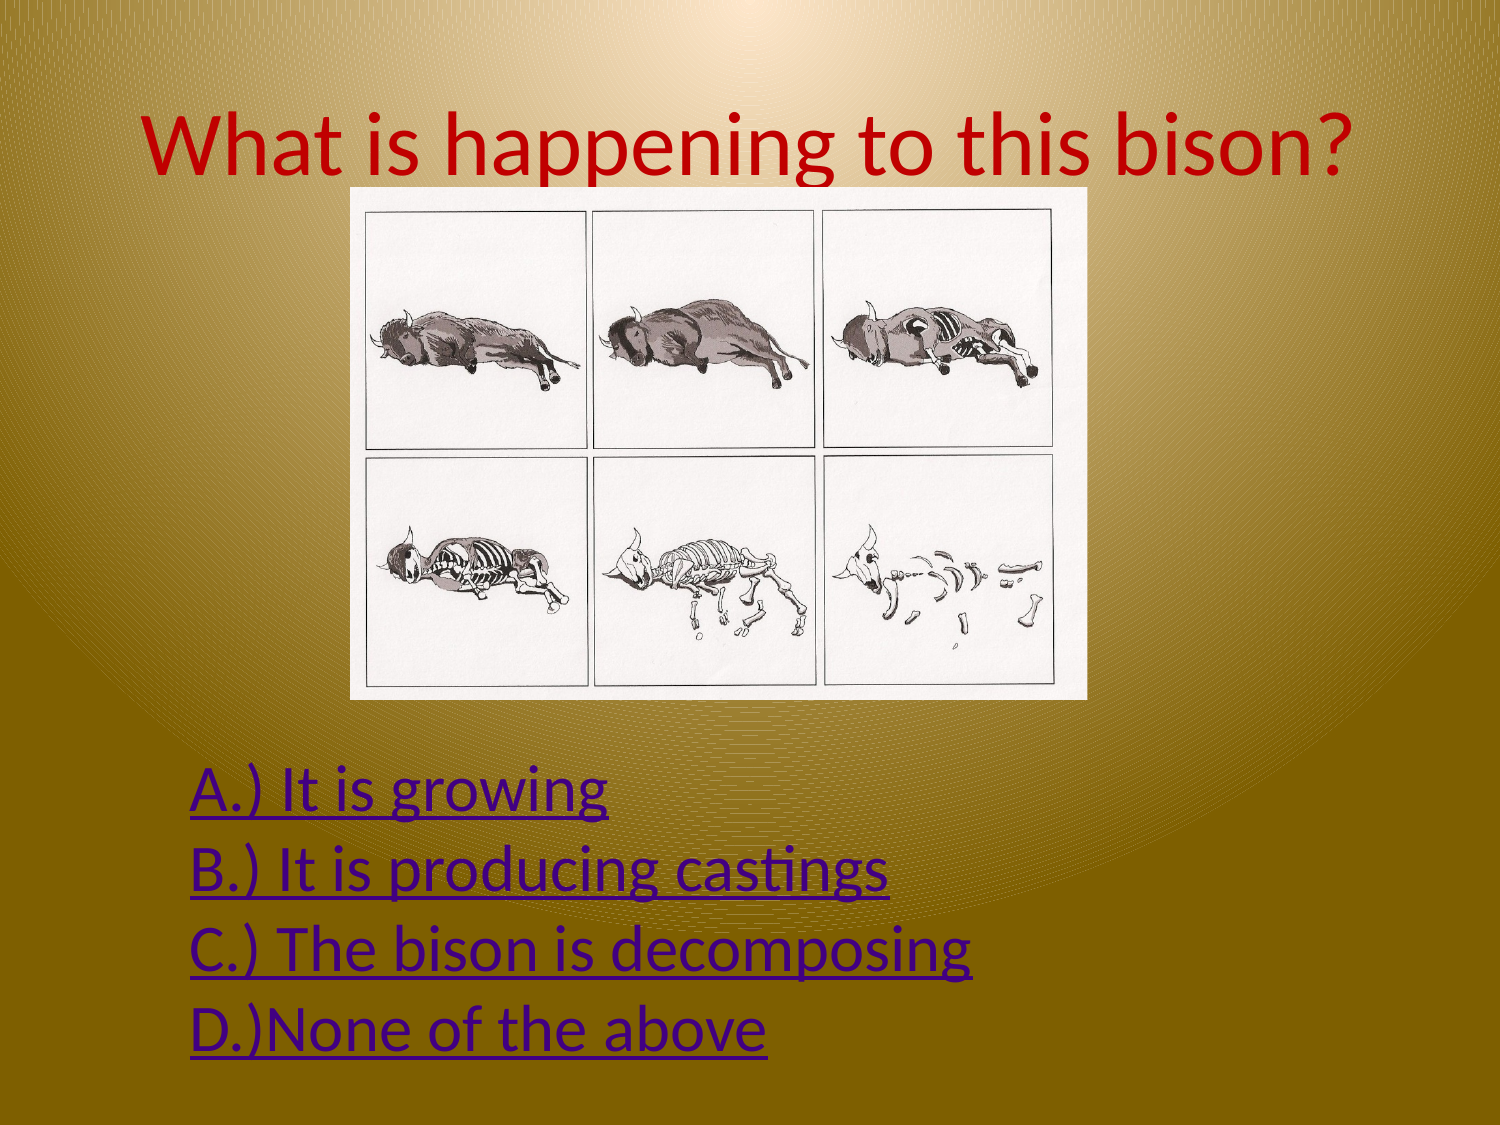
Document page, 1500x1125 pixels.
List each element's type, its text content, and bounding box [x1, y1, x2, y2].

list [349, 187, 1088, 701]
title What is happening to this bison? [75, 45, 1425, 233]
text_box A.) It is growing B.) It is producing castings C.) The bison is decomposing D.)None of the above [174, 737, 1313, 1072]
